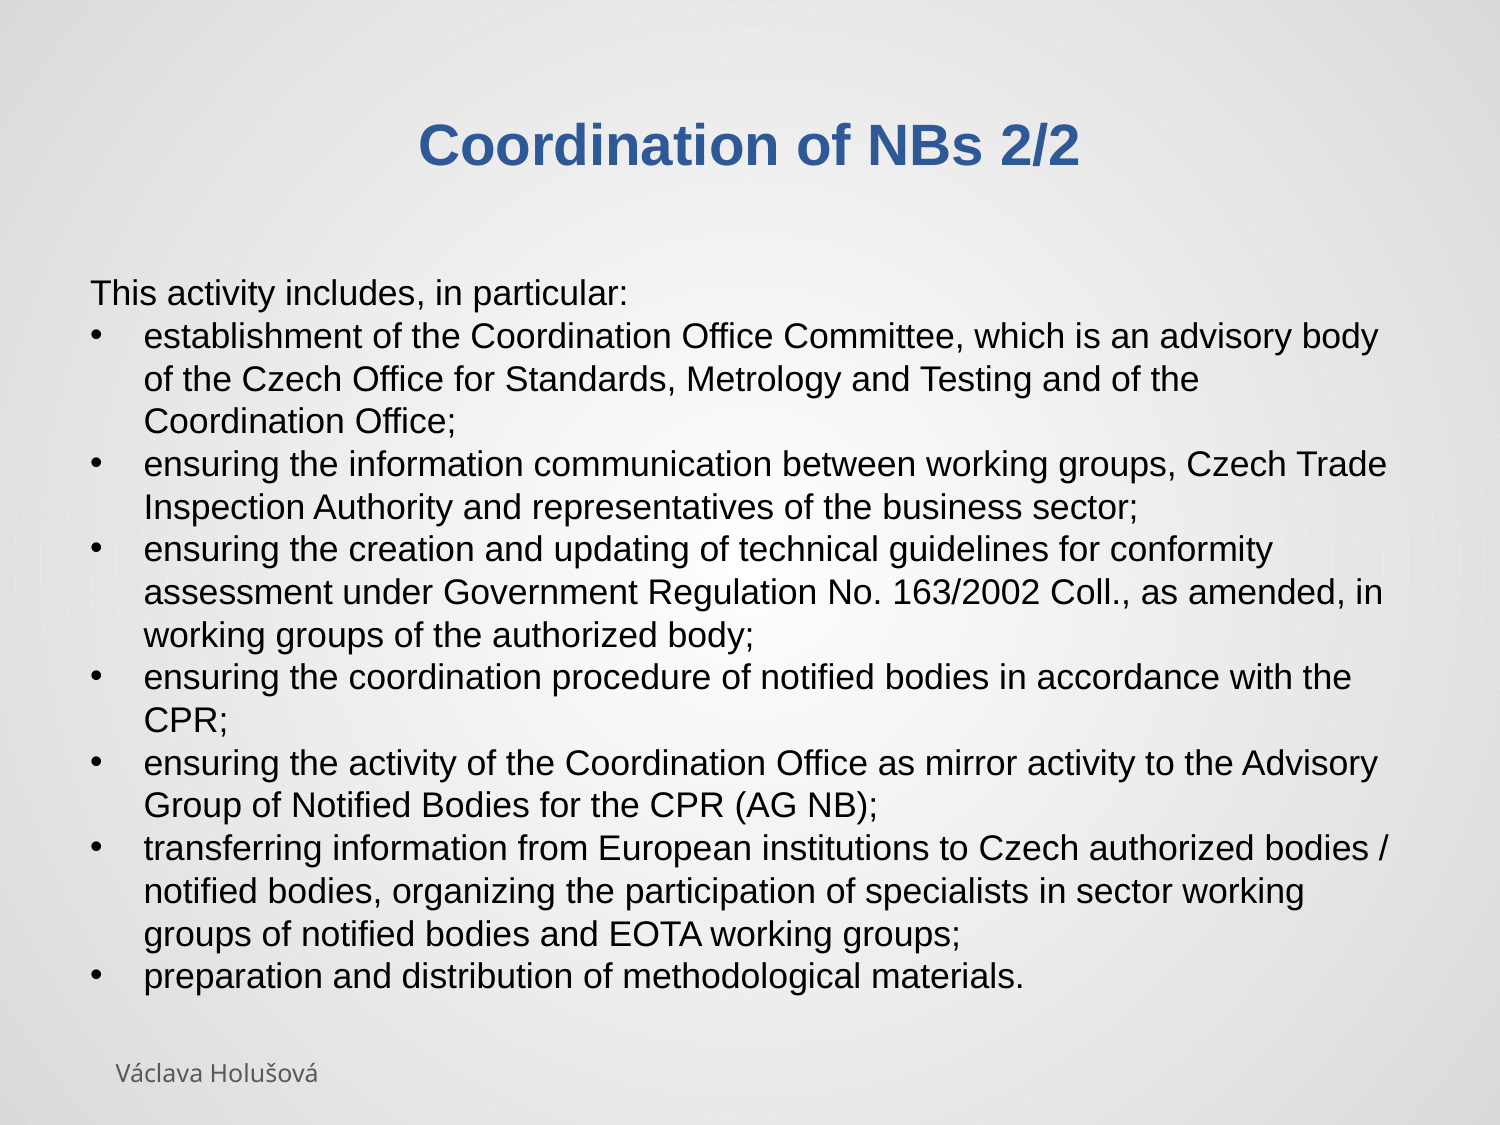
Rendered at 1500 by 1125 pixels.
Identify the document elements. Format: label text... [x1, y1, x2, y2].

list This activity includes, in particular: establishment of the Coordination Office Committee, which is an advisory body of the Czech Office for Standards, Metrology and Testing and of the Coordination Office; ensuring the information communication between working groups, Czech Trade Inspection Authority and representatives of the business sector; ensuring the creation and updating of technical guidelines for conformity assessment under Government Regulation No. 163/2002 Coll., as amended, in working groups of the authorized body; ensuring the coordination procedure of notified bodies in accordance with the CPR; ensuring the activity of the Coordination Office as mirror activity to the Advisory Group of Notified Bodies for the CPR (AG NB); transferring information from European institutions to Czech authorized bodies / notified bodies, organizing the participation of specialists in sector working groups of notified bodies and EOTA working groups; preparation and distribution of methodological materials. [75, 262, 1425, 1005]
footer Václava Holušová [108, 1042, 576, 1103]
title Coordination of NBs 2/2 [75, 0, 1425, 185]
